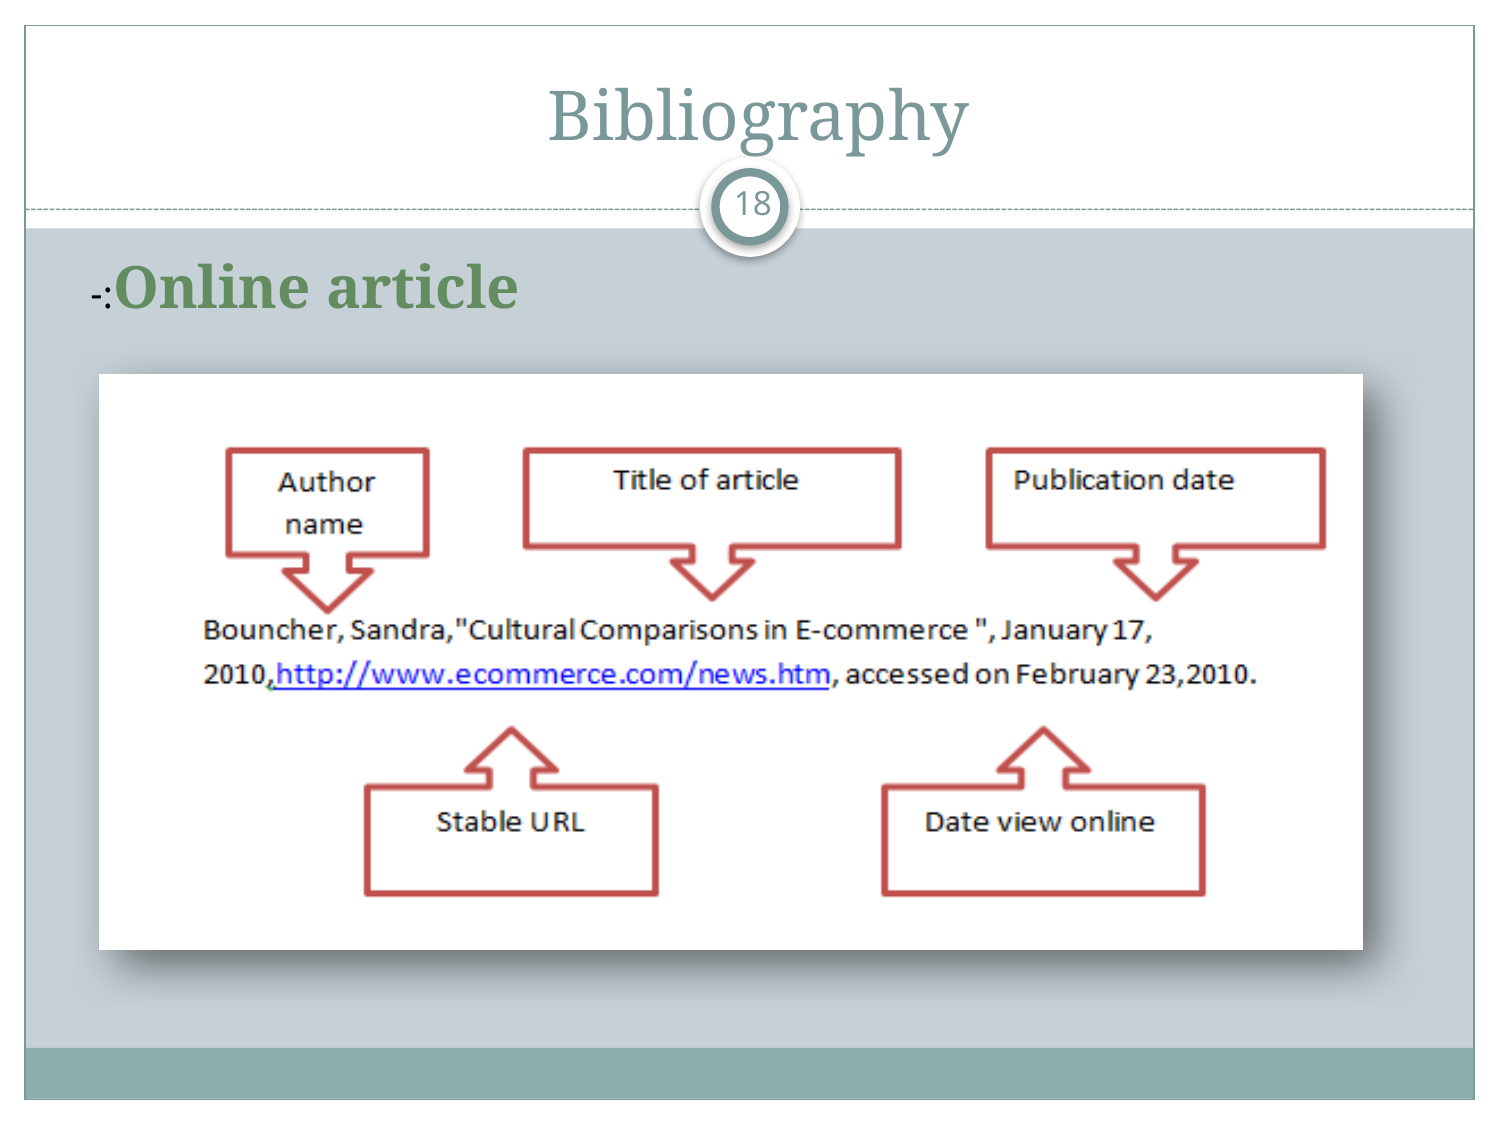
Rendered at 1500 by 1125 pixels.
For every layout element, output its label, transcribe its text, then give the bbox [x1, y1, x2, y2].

title Bibliography [49, 37, 1450, 162]
slide_number 18 [715, 168, 791, 241]
text_box Online article:- [75, 242, 550, 328]
picture [99, 374, 1363, 951]
